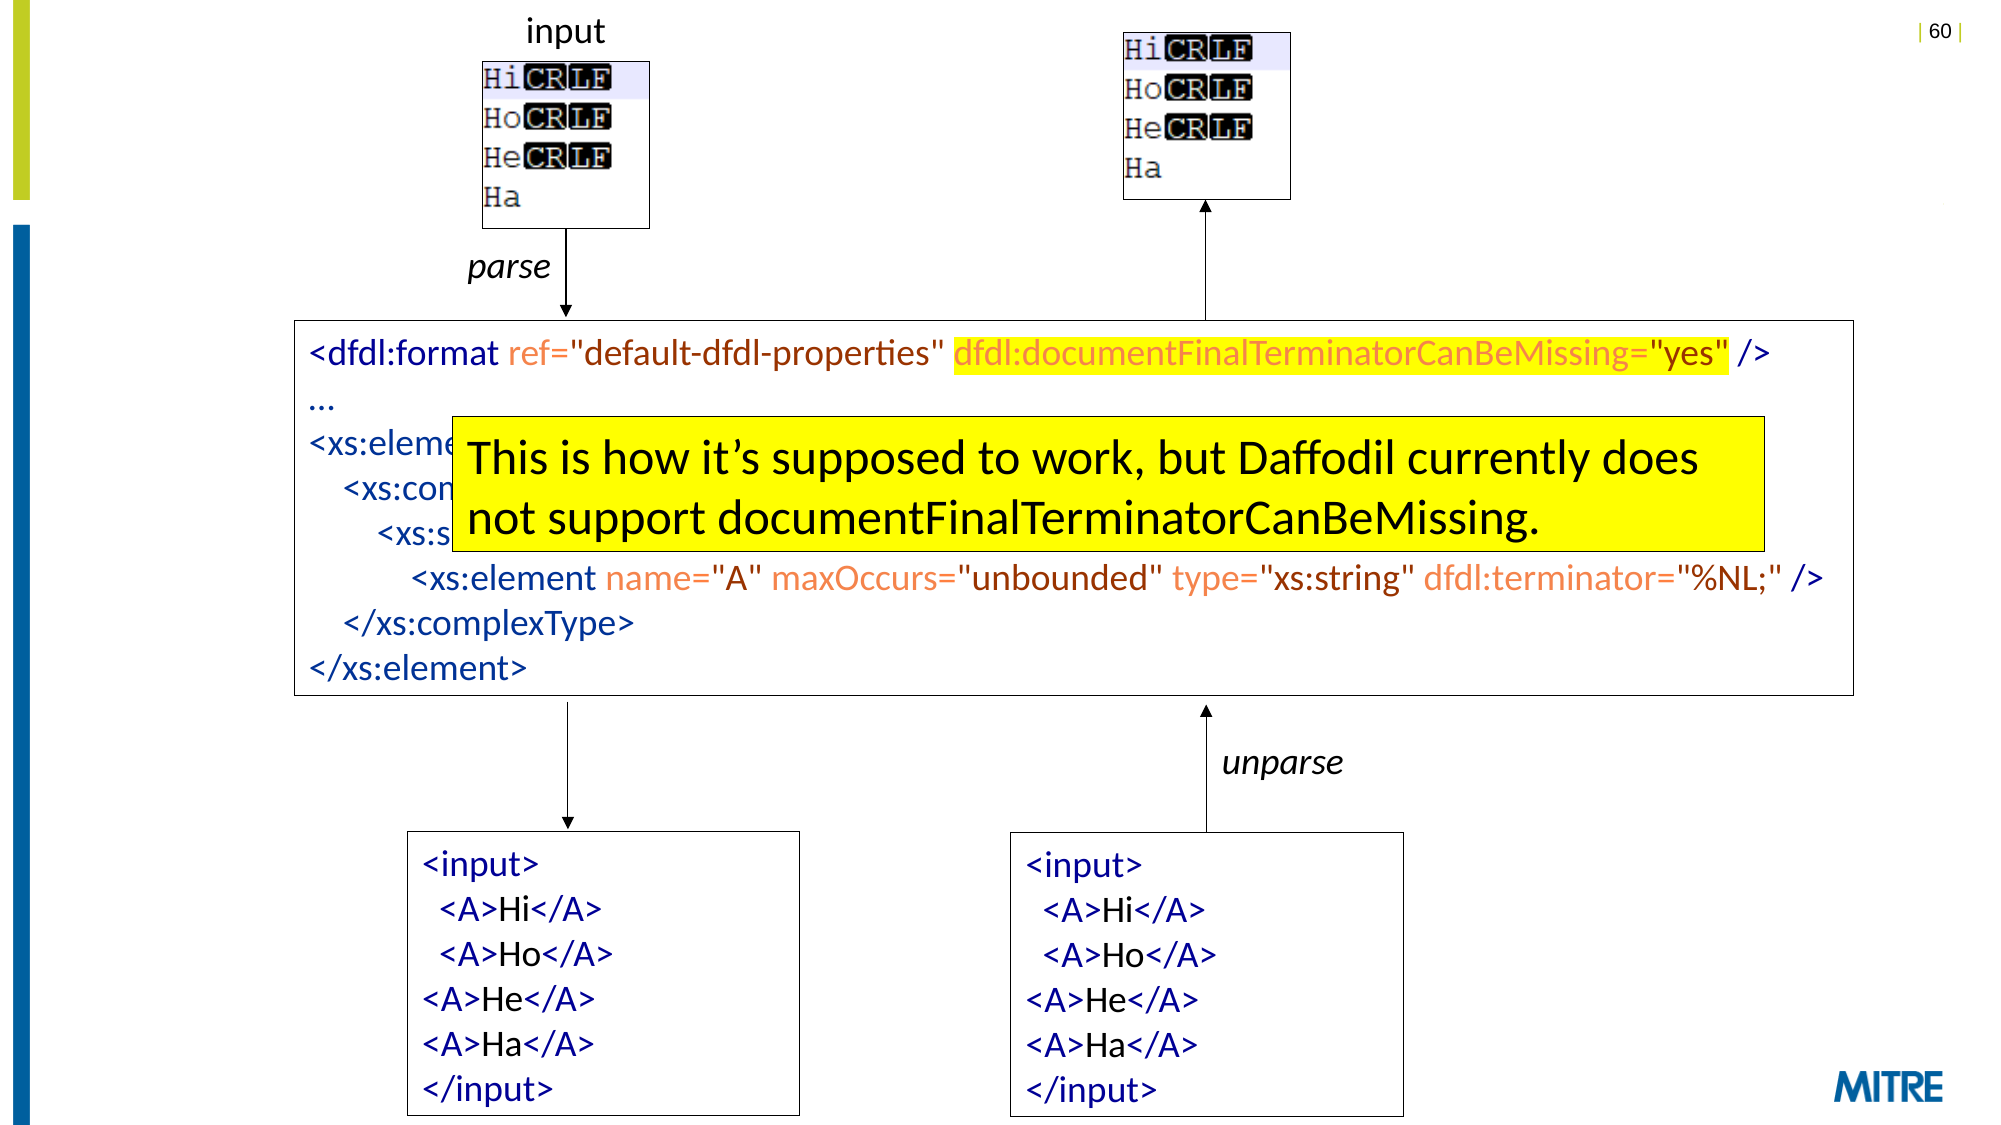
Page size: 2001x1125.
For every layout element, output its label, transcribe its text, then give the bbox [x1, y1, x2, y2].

text_box input [511, 0, 621, 59]
text_box <dfdl:format ref="default-dfdl-properties" dfdl:documentFinalTerminatorCanBeMissing="yes" /> … <xs:element name="input"> <xs:complexType> <xs:sequence> <xs:element name="A" maxOccurs="unbounded" type="xs:string" dfdl:terminator="%NL;" /> </xs:complexType> </xs:element> [294, 320, 1854, 696]
text_box parse [452, 233, 565, 294]
picture [1123, 32, 1291, 200]
text_box <input> <A>Hi</A> <A>Ho</A> <A>He</A> <A>Ha</A> </input> [407, 831, 800, 1116]
picture [482, 61, 650, 229]
text_box unparse [1207, 730, 1359, 790]
text_box This is how it’s supposed to work, but Daffodil currently does not support documentFinalTerminatorCanBeMissing. [452, 416, 1765, 552]
picture [1834, 1068, 1945, 1109]
text_box <input> <A>Hi</A> <A>Ho</A> <A>He</A> <A>Ha</A> </input> [1010, 832, 1404, 1117]
